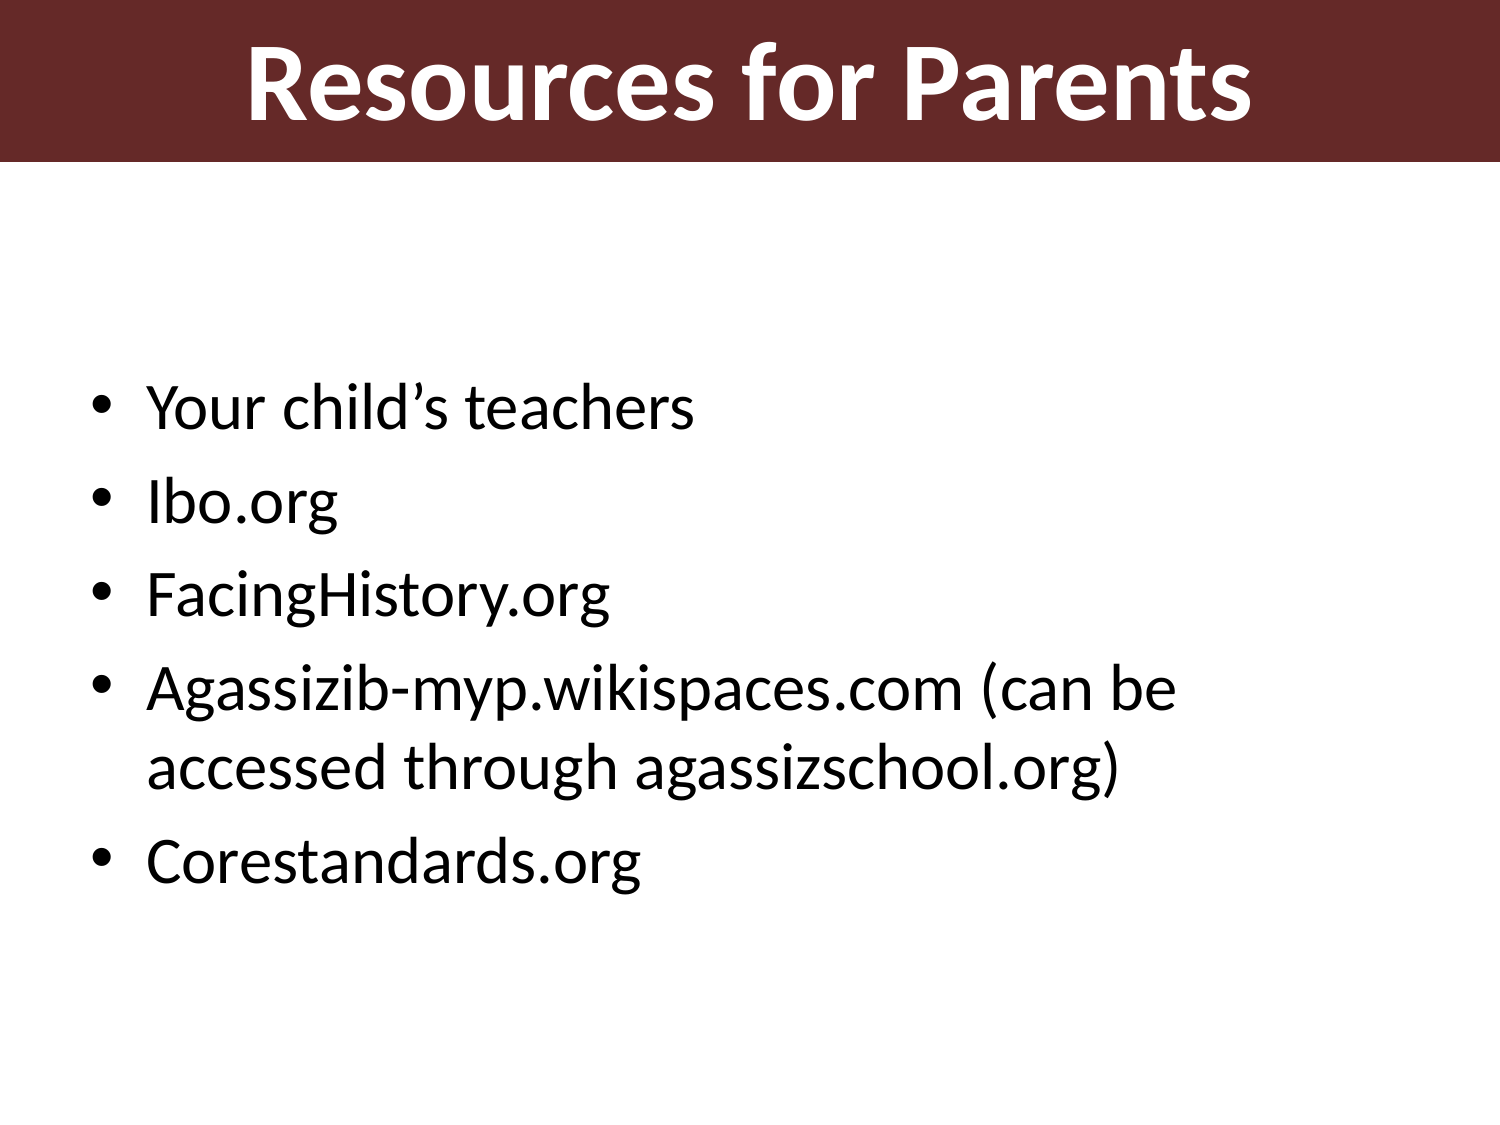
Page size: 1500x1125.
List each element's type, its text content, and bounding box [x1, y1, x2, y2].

text_box Resources for Parents [0, 0, 1500, 162]
list Your child’s teachers Ibo.org FacingHistory.org Agassizib-myp.wikispaces.com (can be accessed through agassizschool.org) Corestandards.org [75, 262, 1425, 1005]
